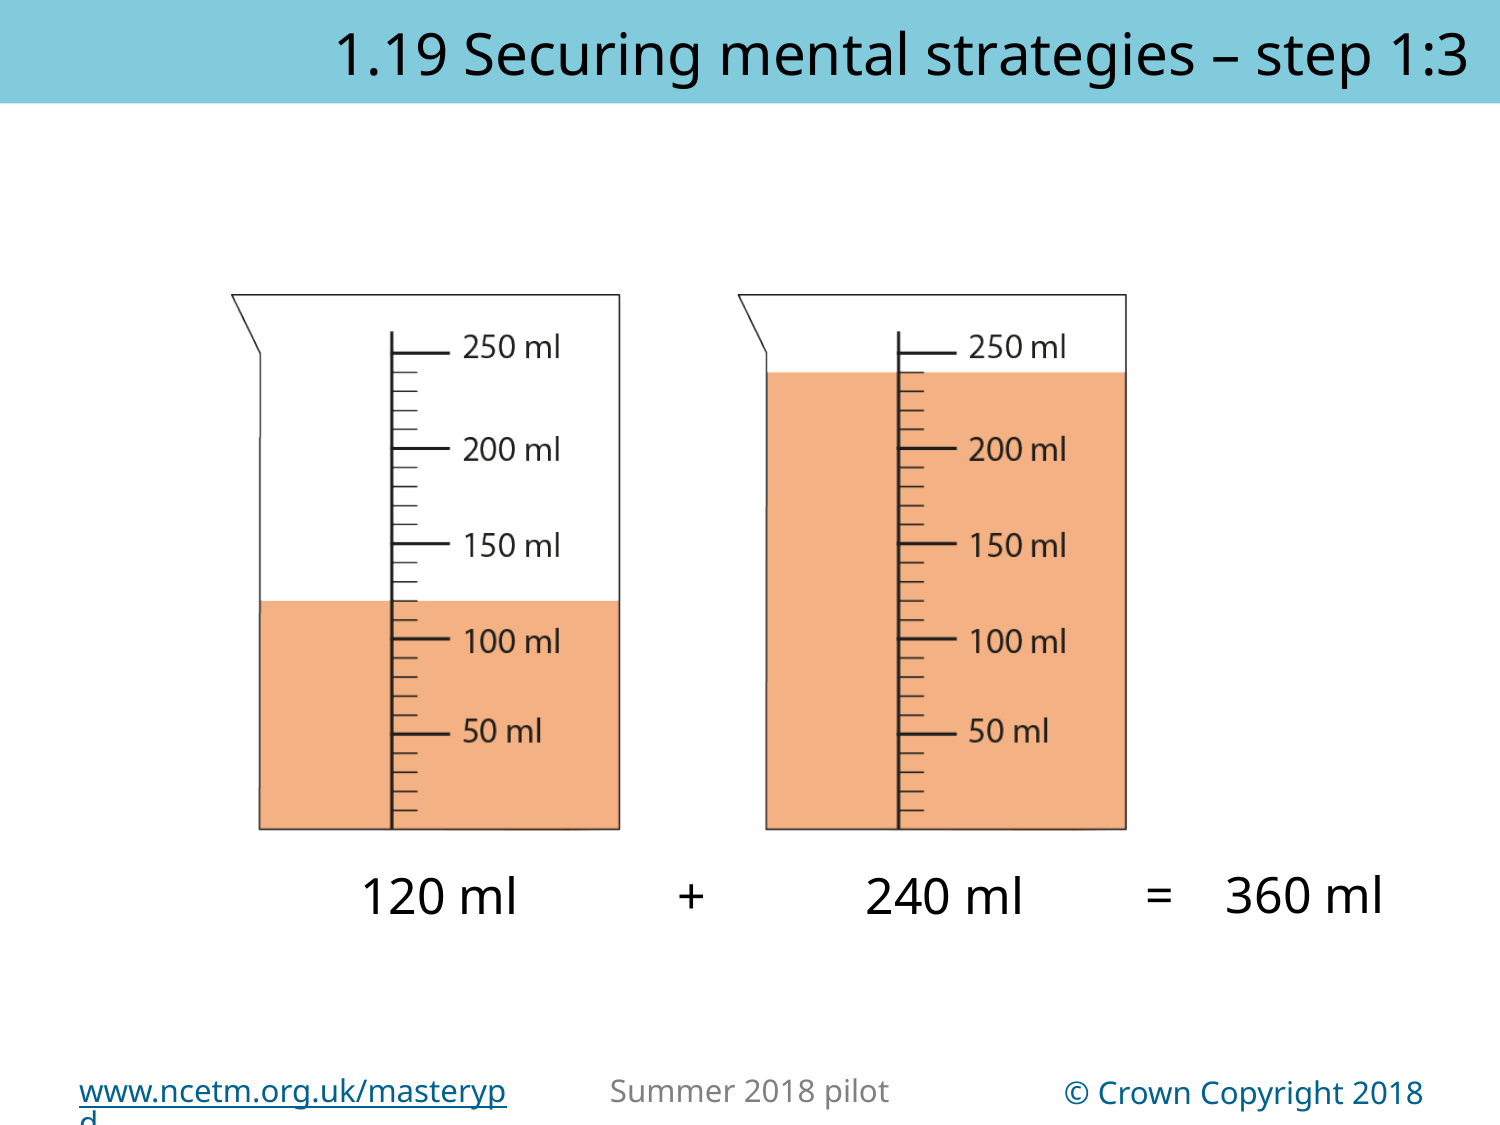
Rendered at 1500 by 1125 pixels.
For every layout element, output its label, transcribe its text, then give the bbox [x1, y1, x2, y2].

text_box 120 ml [344, 857, 534, 933]
text_box = 360 ml [1130, 856, 1400, 932]
text_box 240 ml [850, 857, 1040, 933]
text_box + [631, 857, 752, 933]
picture [231, 293, 1127, 832]
list 1.19 Securing mental strategies – step 1:3 [0, 0, 1500, 104]
